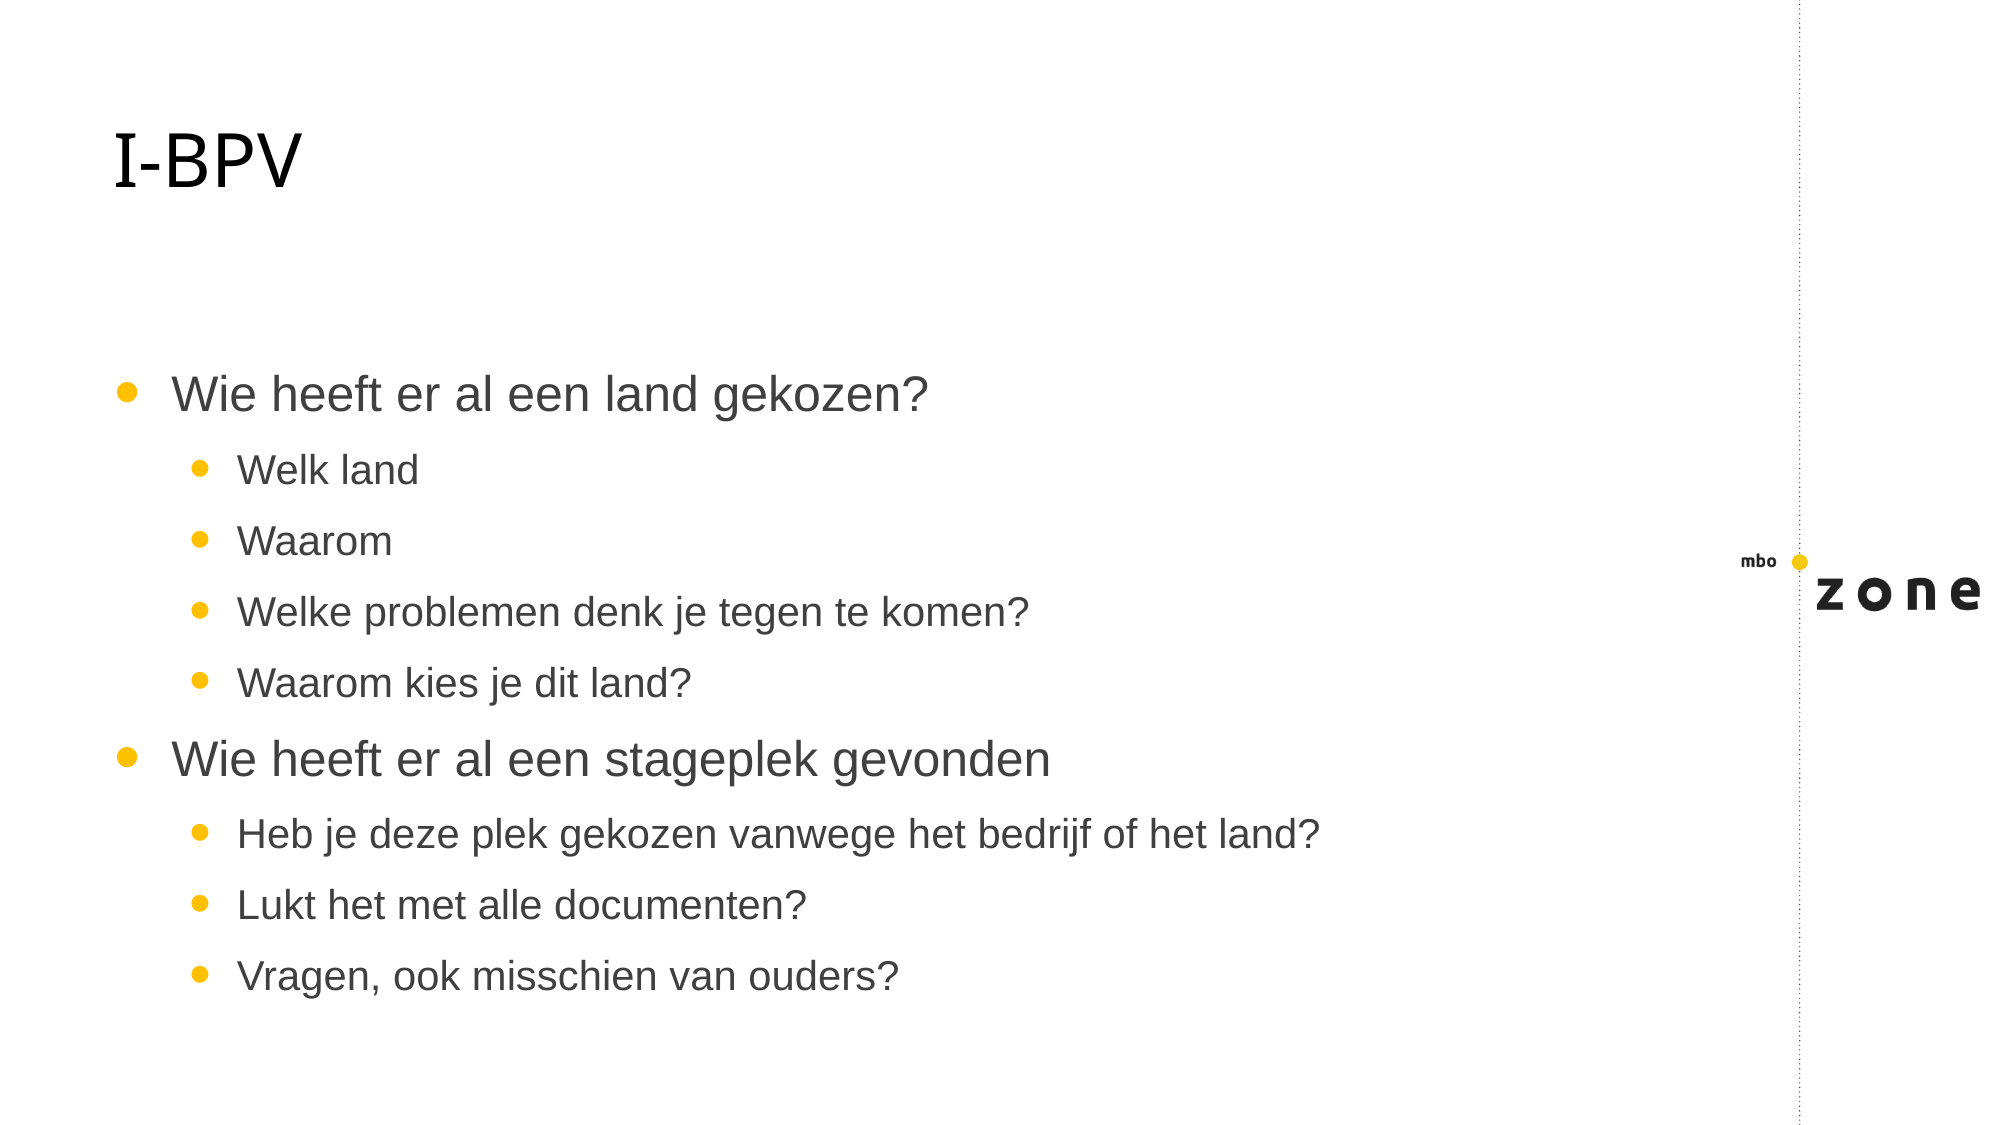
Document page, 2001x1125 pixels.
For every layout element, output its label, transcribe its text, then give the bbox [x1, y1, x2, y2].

picture [1596, 0, 2001, 1125]
text_box Wie heeft er al een land gekozen? Welk land Waarom Welke problemen denk je tegen te komen? Waarom kies je dit land? Wie heeft er al een stageplek gevonden Heb je deze plek gekozen vanwege het bedrijf of het land? Lukt het met alle documenten? Vragen, ook misschien van ouders? [99, 354, 1435, 1076]
text_box I-BPV [98, 105, 317, 210]
